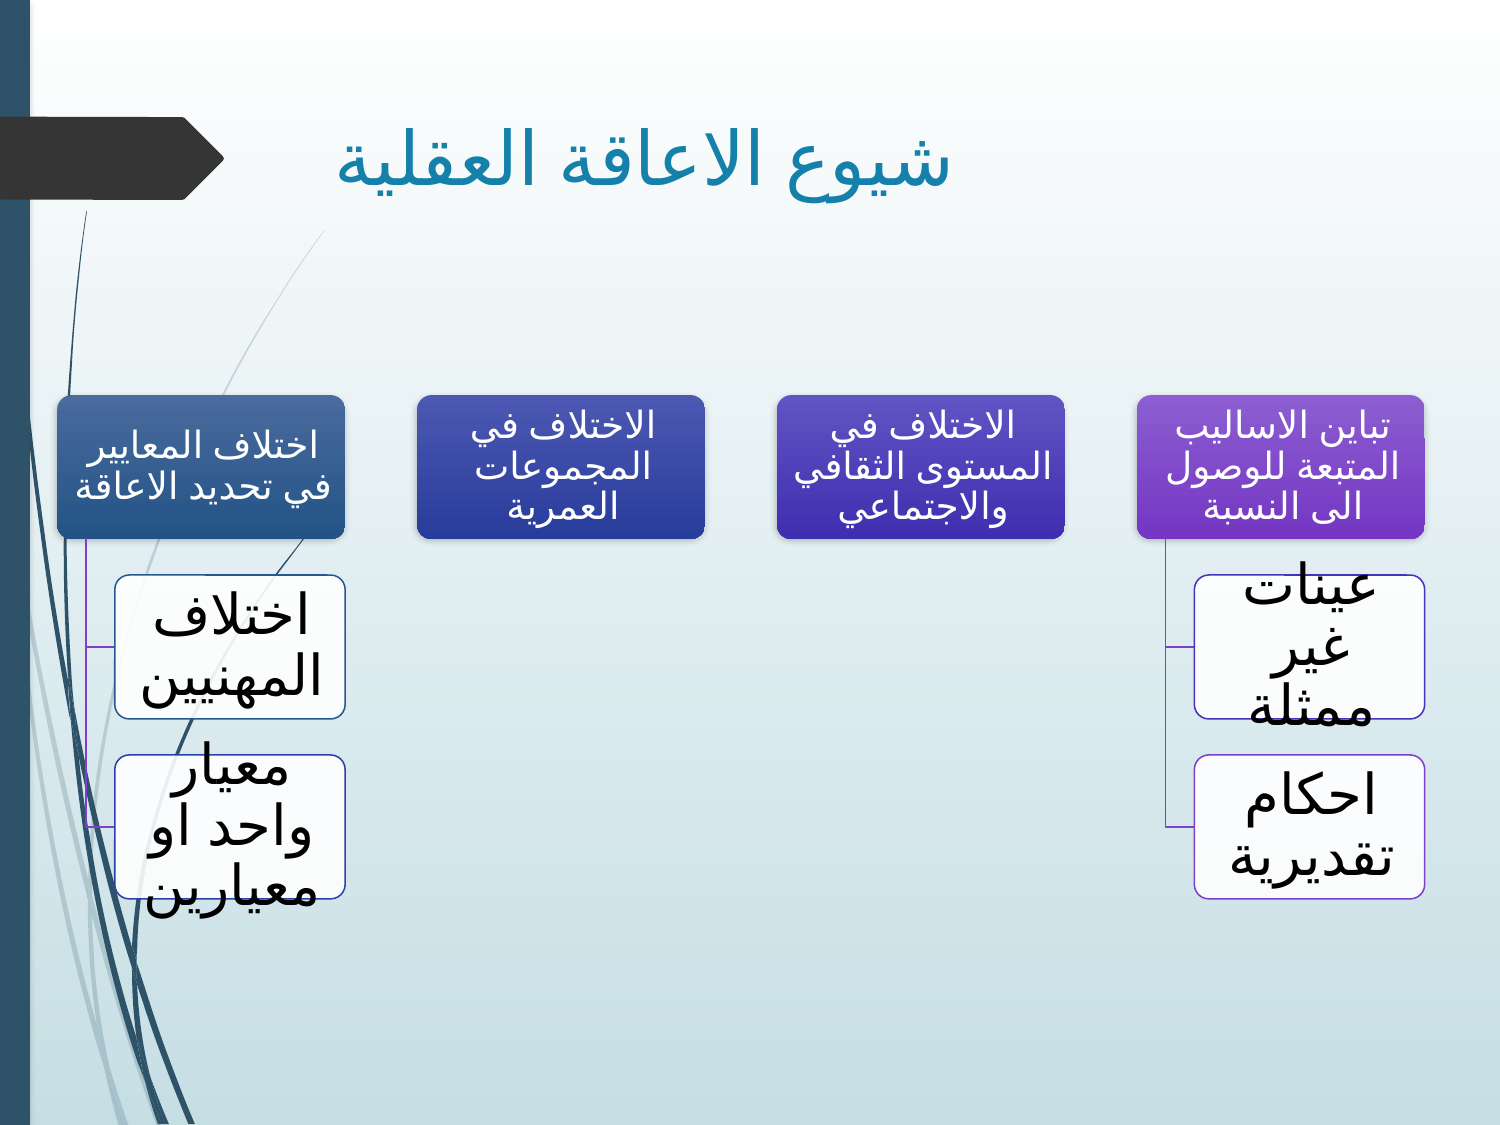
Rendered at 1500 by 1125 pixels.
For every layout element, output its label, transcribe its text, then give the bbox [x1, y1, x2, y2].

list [56, 232, 1426, 1062]
title شيوع الاعاقة العقلية [319, 102, 1400, 231]
